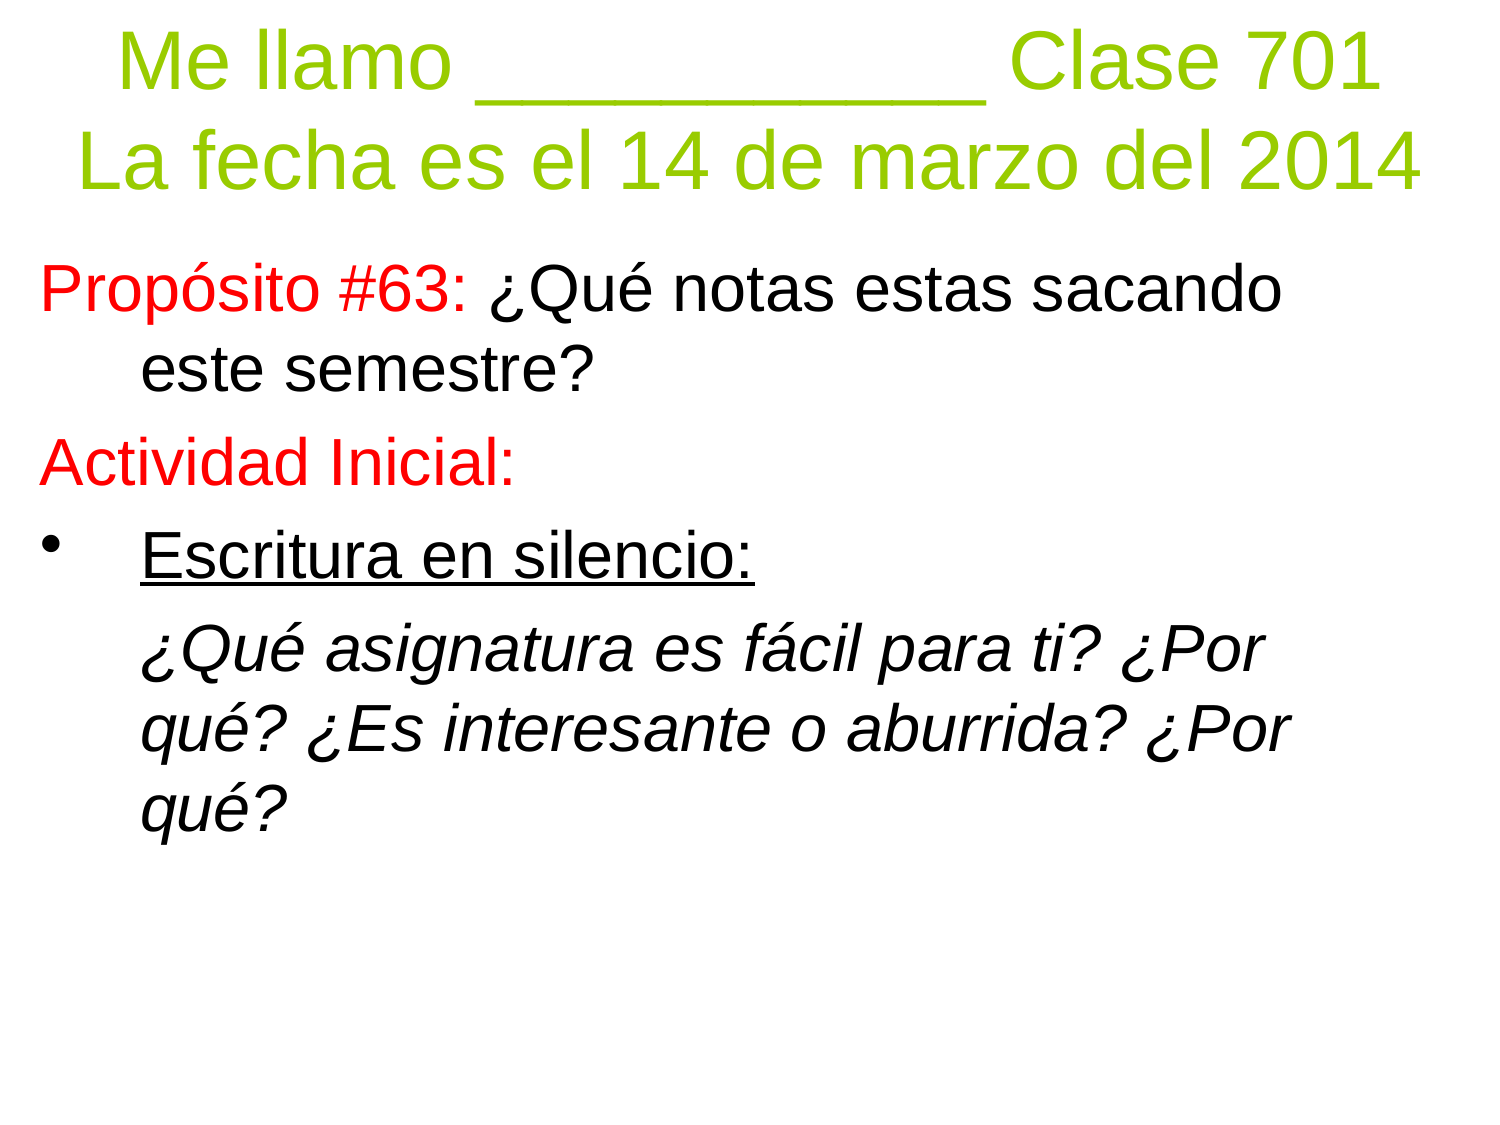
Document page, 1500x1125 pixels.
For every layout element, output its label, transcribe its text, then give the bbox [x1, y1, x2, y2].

title Me llamo ___________ Clase 701 La fecha es el 14 de marzo del 2014 [0, 12, 1500, 200]
list Propósito #63: ¿Qué notas estas sacando este semestre? Actividad Inicial: Escritura en silencio: ¿Qué asignatura es fácil para ti? ¿Por qué? ¿Es interesante o aburrida? ¿Por qué? [24, 237, 1425, 980]
